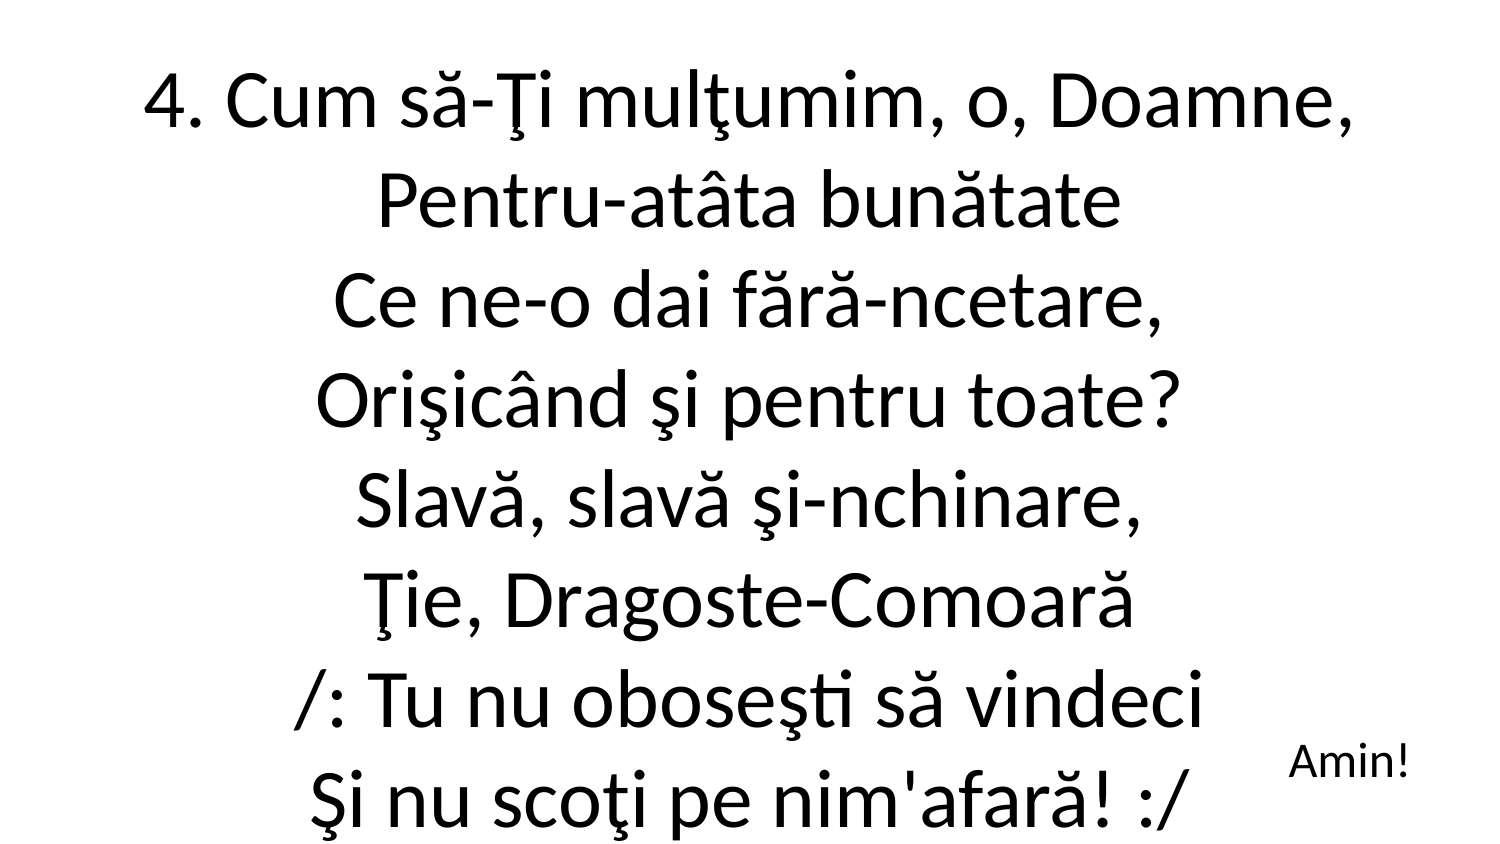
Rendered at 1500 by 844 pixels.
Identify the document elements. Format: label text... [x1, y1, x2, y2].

text_box 4. Cum să-Ţi mulţumim, o, Doamne, Pentru-atâta bunătate Ce ne-o dai fără-ncetare, Orişicând şi pentru toate? Slavă, slavă şi-nchinare, Ţie, Dragoste-Comoară /: Tu nu oboseşti să vindeci Şi nu scoţi pe nim'afară! :/ [128, 0, 1372, 844]
text_box Amin! [1273, 674, 1427, 795]
